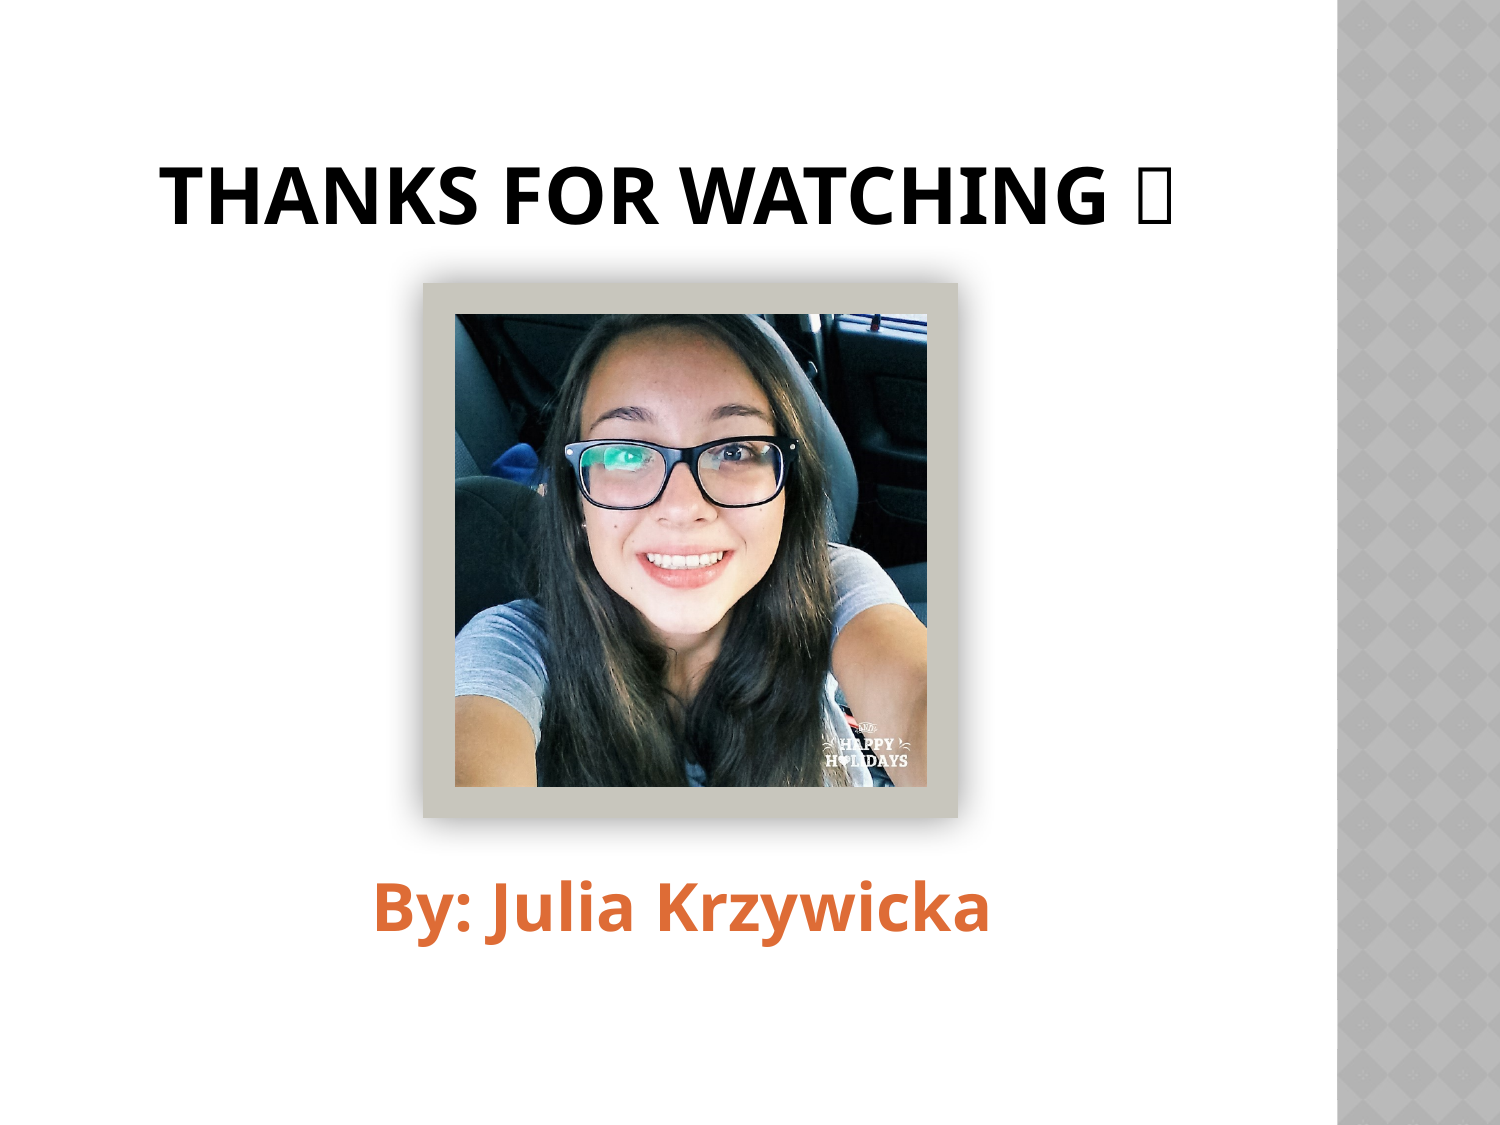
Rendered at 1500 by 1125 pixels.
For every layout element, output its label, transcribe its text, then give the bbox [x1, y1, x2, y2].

picture [454, 314, 928, 788]
title Thanks for Watching  [75, 52, 1263, 240]
list By: Julia Krzywicka [88, 857, 1276, 991]
